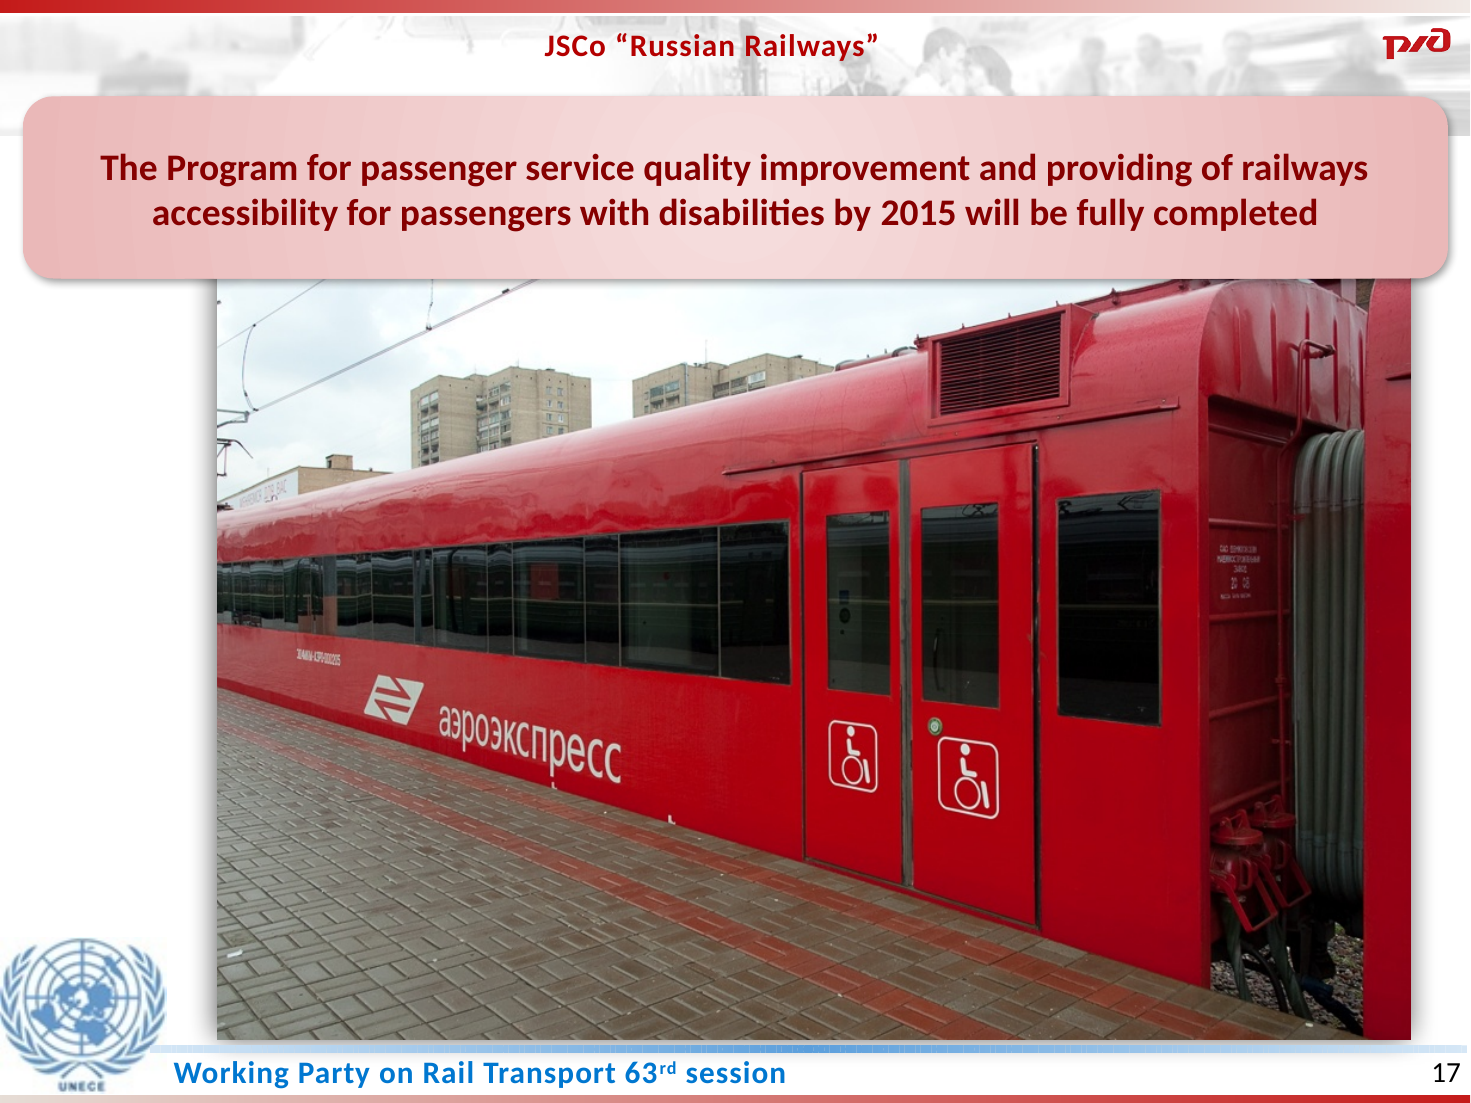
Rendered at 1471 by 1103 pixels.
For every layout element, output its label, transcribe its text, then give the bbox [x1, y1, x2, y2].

picture [0, 937, 168, 1094]
text_box Working Party on Rail Transport 63rd session [172, 1052, 816, 1090]
text_box [172, 1043, 1469, 1055]
slide_number 16 [1148, 1055, 1462, 1089]
picture [1381, 27, 1452, 61]
text_box JSCo “Russian Railways” [159, 25, 1266, 64]
text_box The Program for passenger service quality improvement and providing of railways accessibility for passengers with disabilities by 2015 will be fully completed [20, 94, 1451, 281]
picture [217, 245, 1411, 1040]
